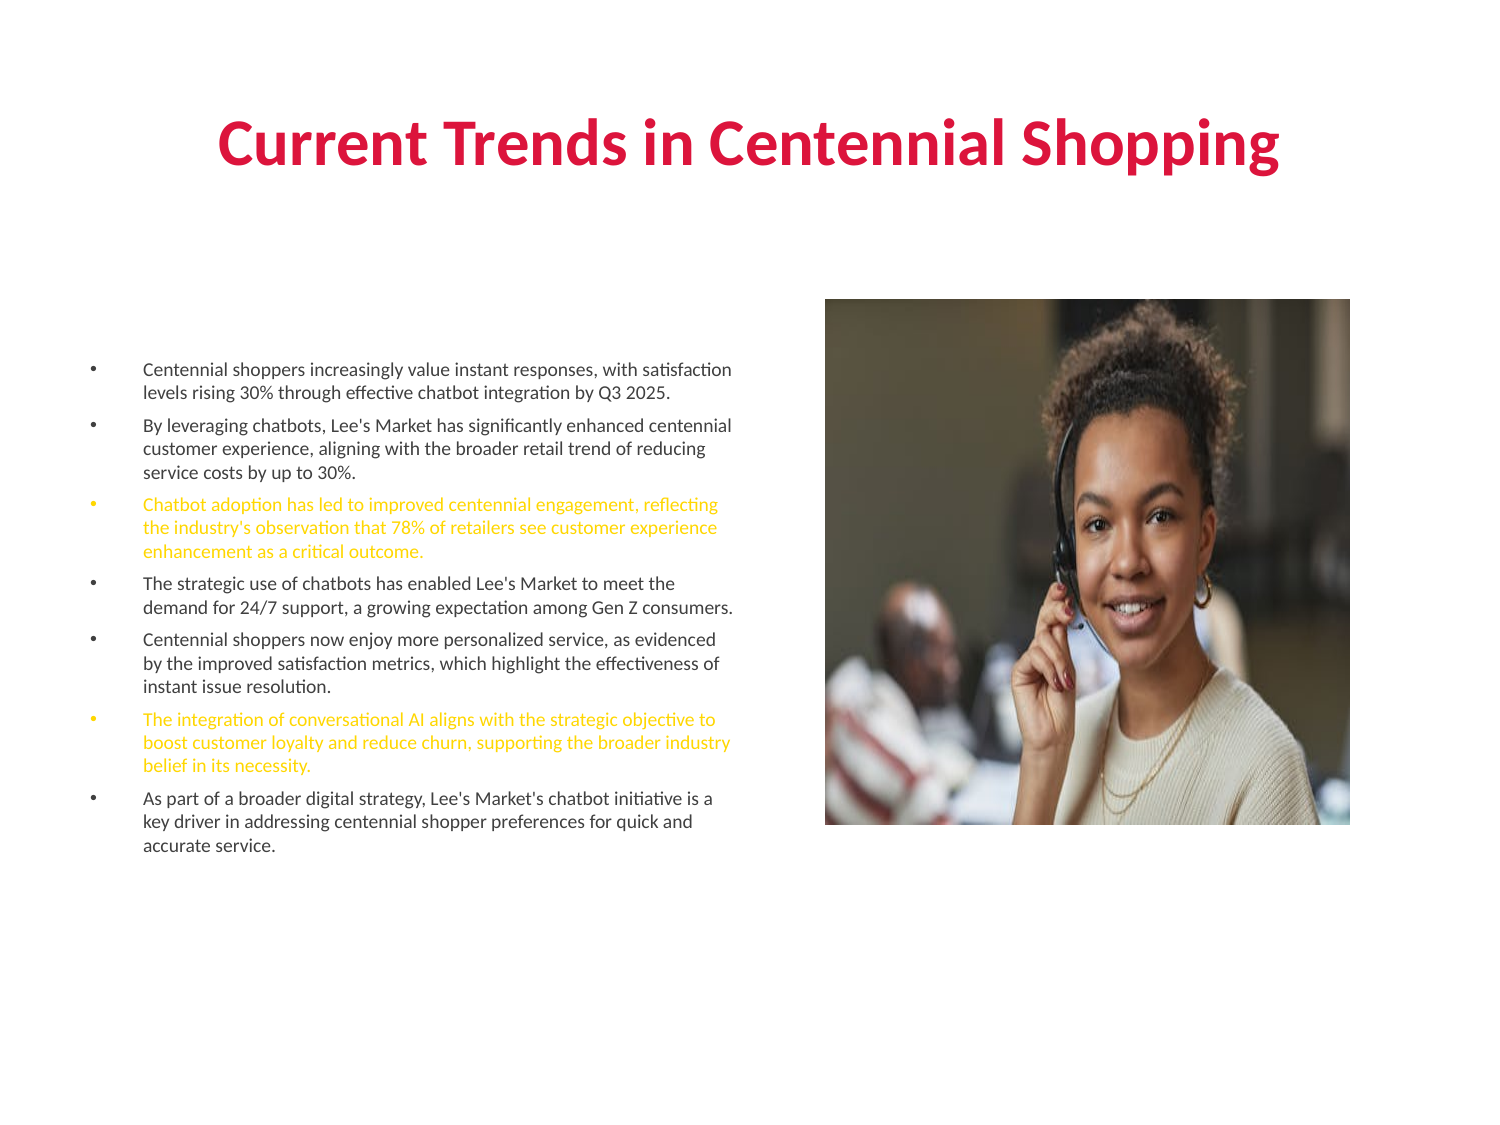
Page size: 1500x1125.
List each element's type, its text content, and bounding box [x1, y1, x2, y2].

picture [824, 299, 1351, 826]
title Current Trends in Centennial Shopping [75, 45, 1425, 233]
list Centennial shoppers increasingly value instant responses, with satisfaction levels rising 30% through effective chatbot integration by Q3 2025. By leveraging chatbots, Lee's Market has significantly enhanced centennial customer experience, aligning with the broader retail trend of reducing service costs by up to 30%. Chatbot adoption has led to improved centennial engagement, reflecting the industry's observation that 78% of retailers see customer experience enhancement as a critical outcome. The strategic use of chatbots has enabled Lee's Market to meet the demand for 24/7 support, a growing expectation among Gen Z consumers. Centennial shoppers now enjoy more personalized service, as evidenced by the improved satisfaction metrics, which highlight the effectiveness of instant issue resolution. The integration of conversational AI aligns with the strategic objective to boost customer loyalty and reduce churn, supporting the broader industry belief in its necessity. As part of a broader digital strategy, Lee's Market's chatbot initiative is a key driver in addressing centennial shopper preferences for quick and accurate service. [75, 298, 750, 899]
